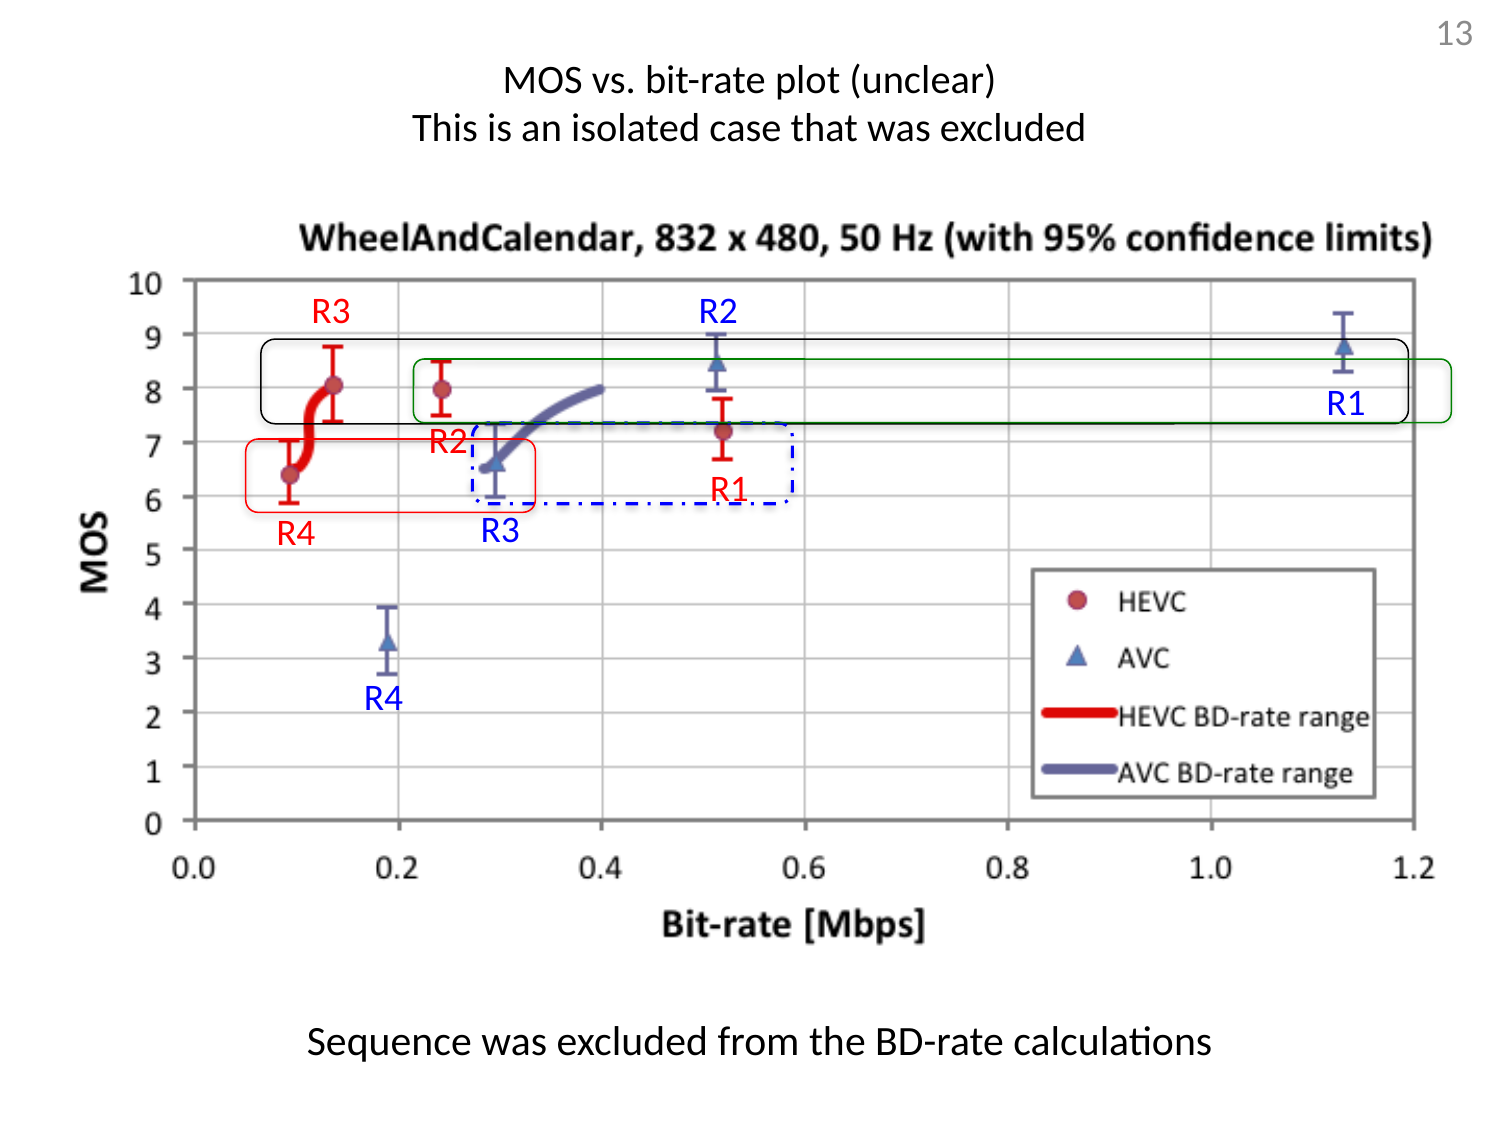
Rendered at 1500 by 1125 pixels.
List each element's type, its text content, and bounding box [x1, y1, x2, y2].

picture [0, 172, 1500, 951]
slide_number 13 [1374, 0, 1489, 60]
text_box Sequence was excluded from the BD-rate calculations [292, 1006, 1228, 1071]
title MOS vs. bit-rate plot (unclear) This is an isolated case that was excluded [75, 45, 1425, 158]
